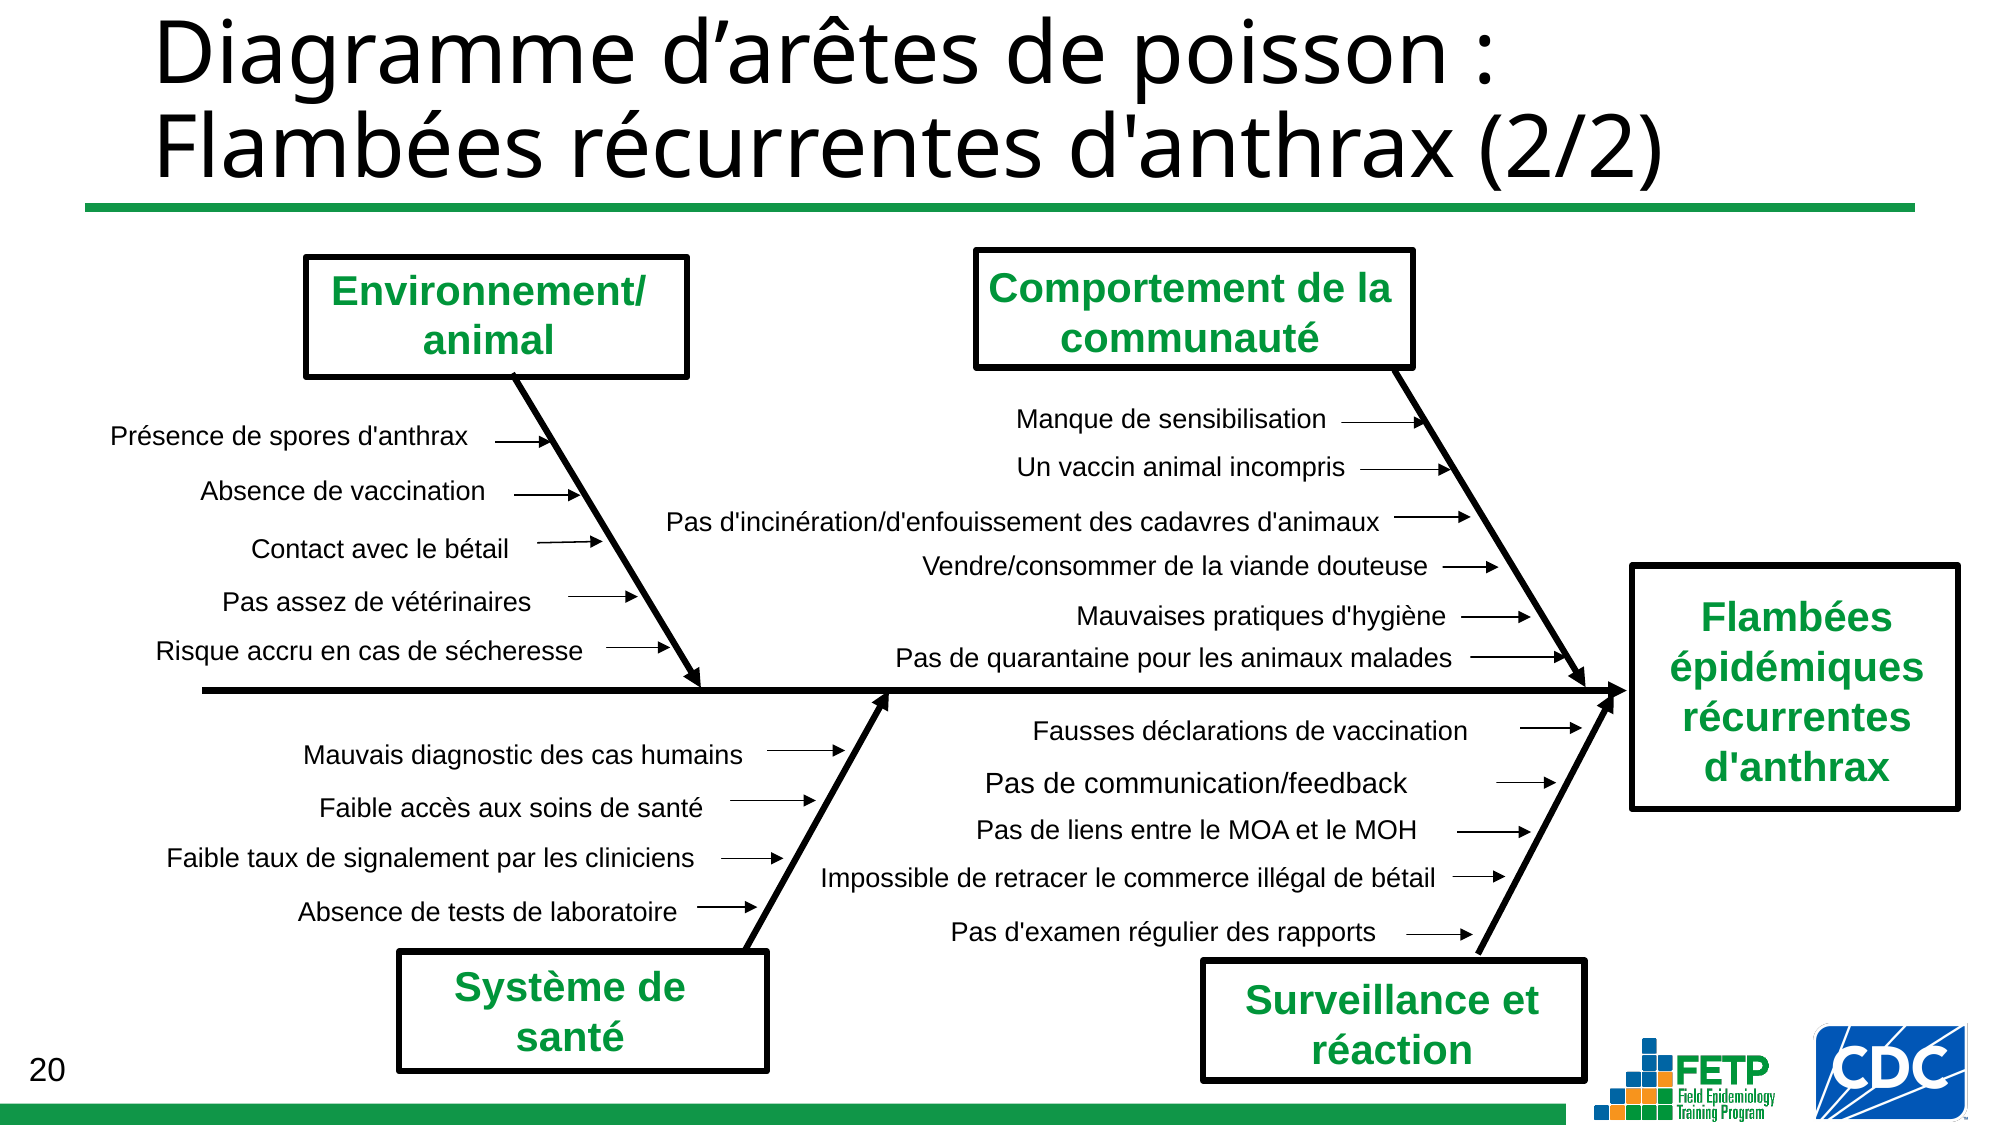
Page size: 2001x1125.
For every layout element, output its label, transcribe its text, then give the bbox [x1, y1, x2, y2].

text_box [935, 804, 1532, 854]
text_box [202, 249, 1963, 1082]
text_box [83, 410, 671, 675]
picture [1594, 1082, 1775, 1122]
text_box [980, 705, 1583, 754]
text_box Diagramme d’arêtes de poisson : Flambées récurrentes d'anthrax (2/2) [137, 0, 1863, 207]
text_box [919, 906, 1474, 956]
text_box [850, 852, 1506, 901]
picture [1813, 1023, 1968, 1122]
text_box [896, 756, 1557, 808]
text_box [629, 394, 1567, 682]
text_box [139, 729, 846, 937]
